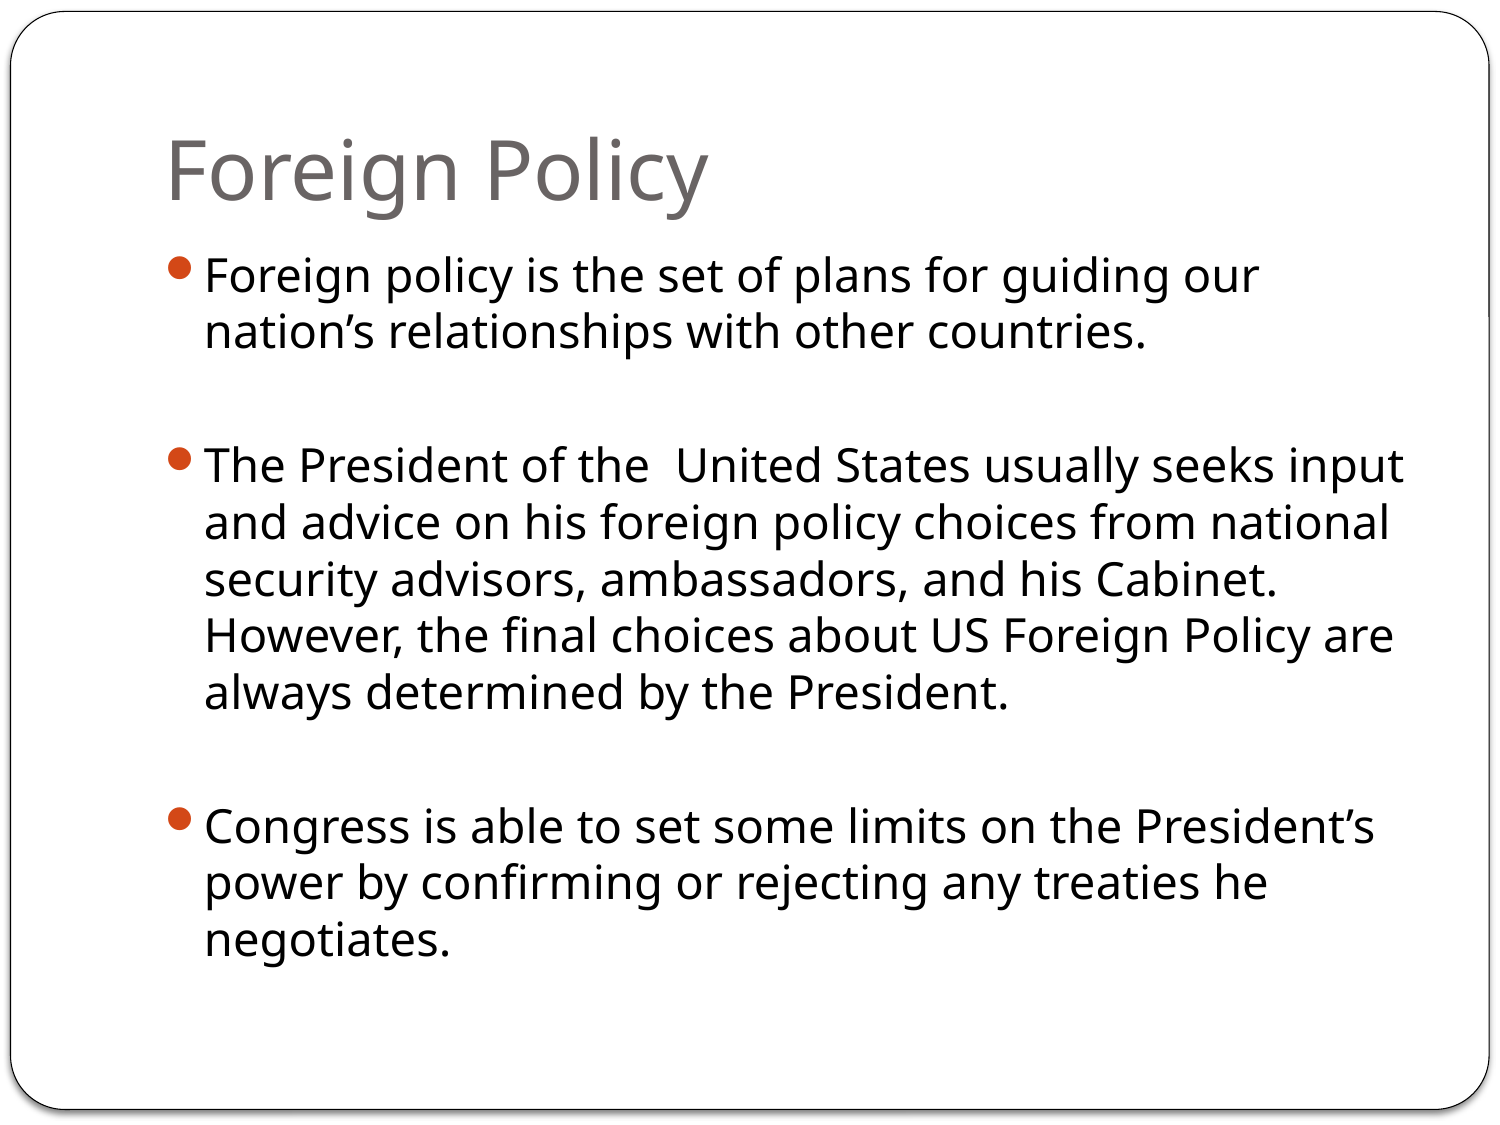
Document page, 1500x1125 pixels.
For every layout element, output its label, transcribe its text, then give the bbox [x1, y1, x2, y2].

list Foreign policy is the set of plans for guiding our nation’s relationships with other countries. The President of the United States usually seeks input and advice on his foreign policy choices from national security advisors, ambassadors, and his Cabinet. However, the final choices about US Foreign Policy are always determined by the President. Congress is able to set some limits on the President’s power by confirming or rejecting any treaties he negotiates. [150, 237, 1425, 988]
title Foreign Policy [150, 45, 1425, 233]
